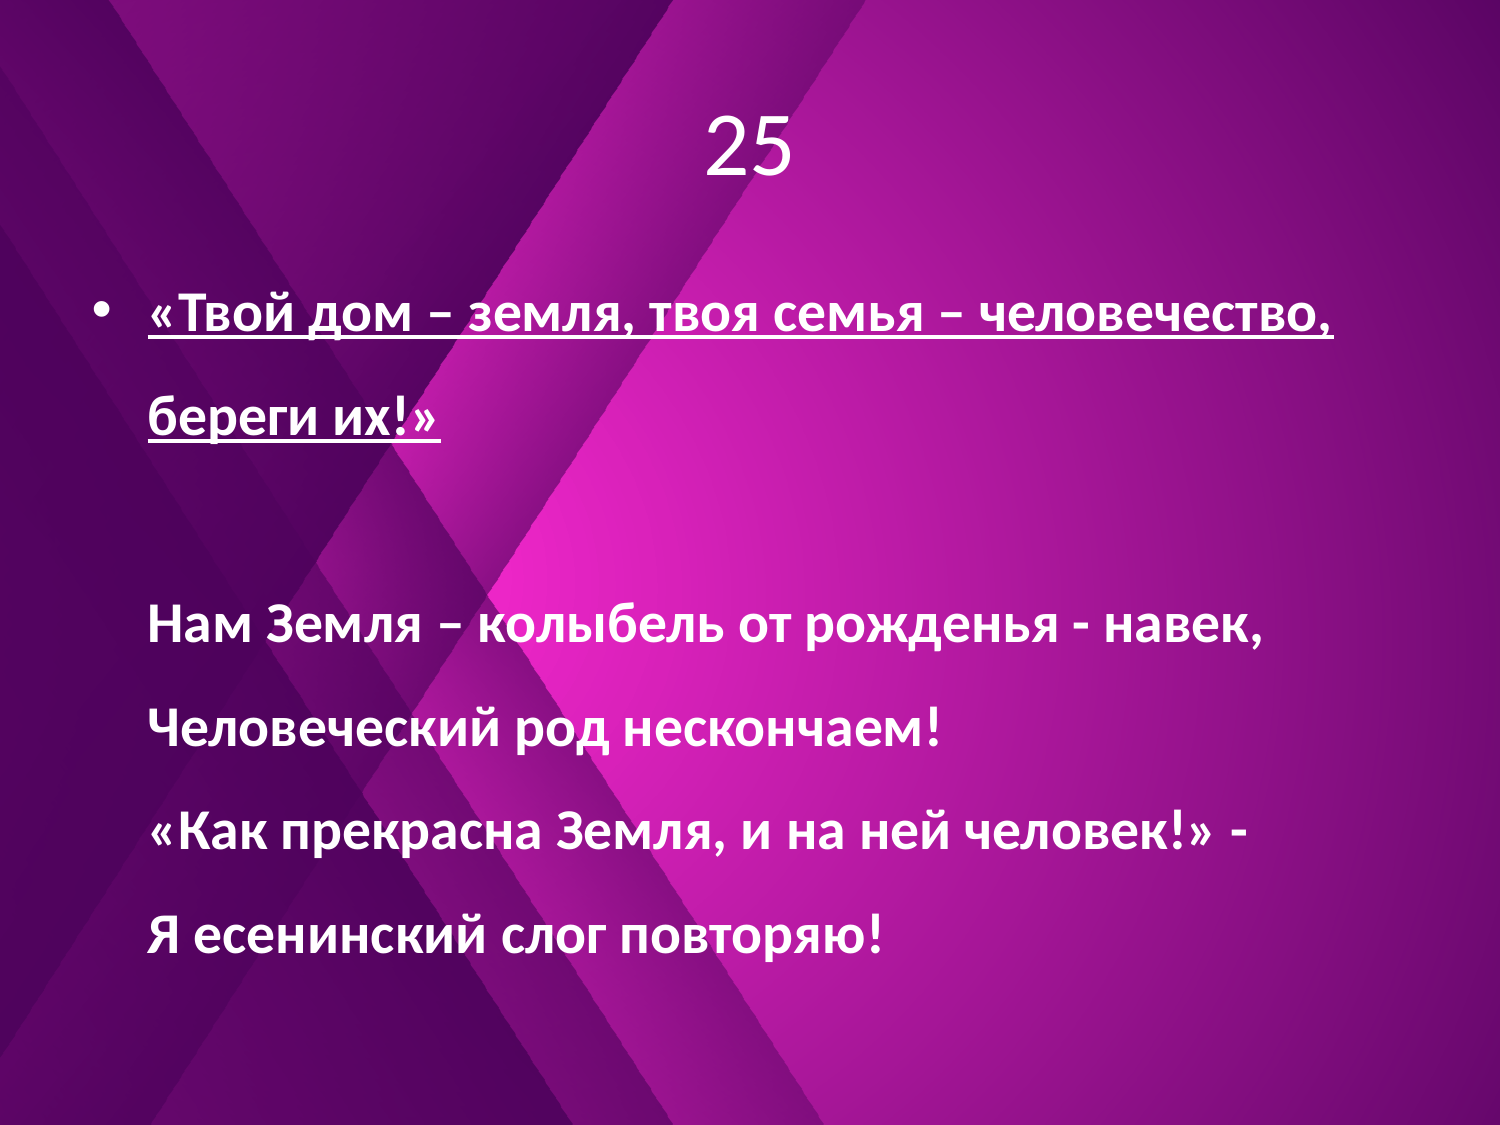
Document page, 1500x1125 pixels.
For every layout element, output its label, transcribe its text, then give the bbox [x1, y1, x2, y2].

picture [0, 0, 1500, 1125]
list «Твой дом – земля, твоя семья – человечество, береги их!» Нам Земля – колыбель от рожденья - навек, Человеческий род нескончаем! «Как прекрасна Земля, и на ней человек!» - Я есенинский слог повторяю! [76, 231, 1427, 976]
title 25 [75, 45, 1425, 233]
